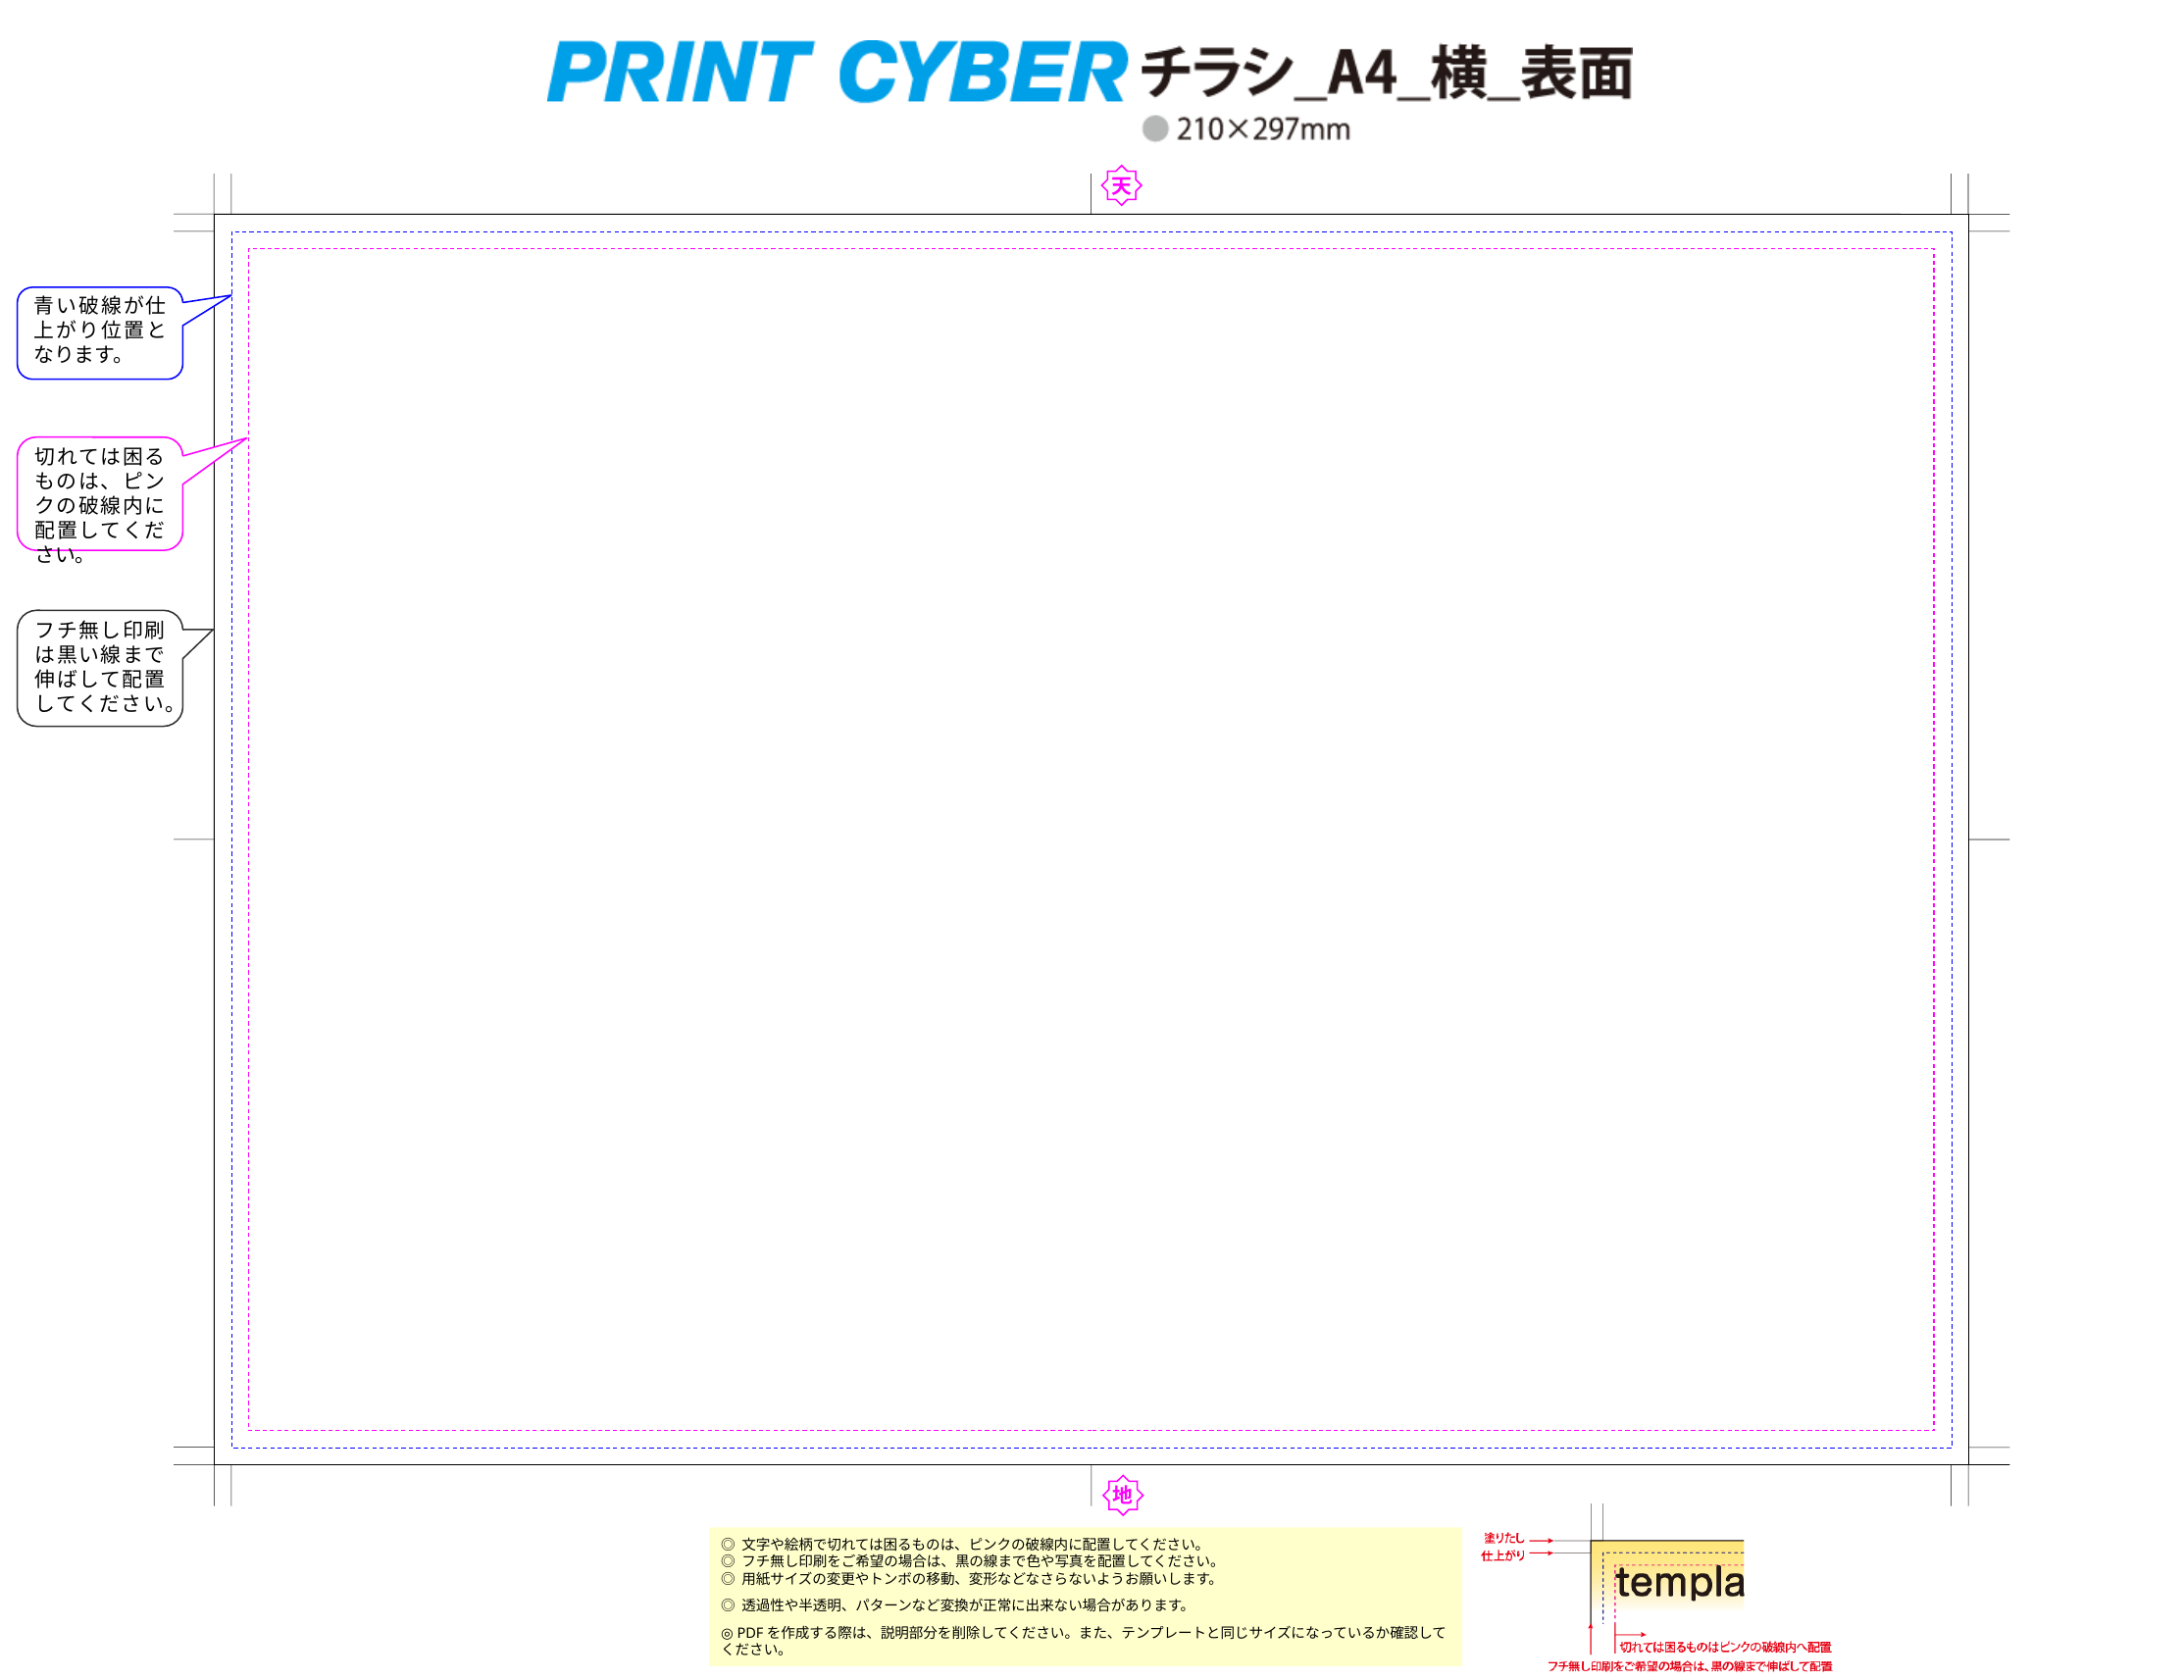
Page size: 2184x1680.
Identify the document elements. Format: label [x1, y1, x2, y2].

picture [570, 54, 590, 69]
picture [547, 40, 1633, 143]
picture [1481, 1503, 1833, 1675]
